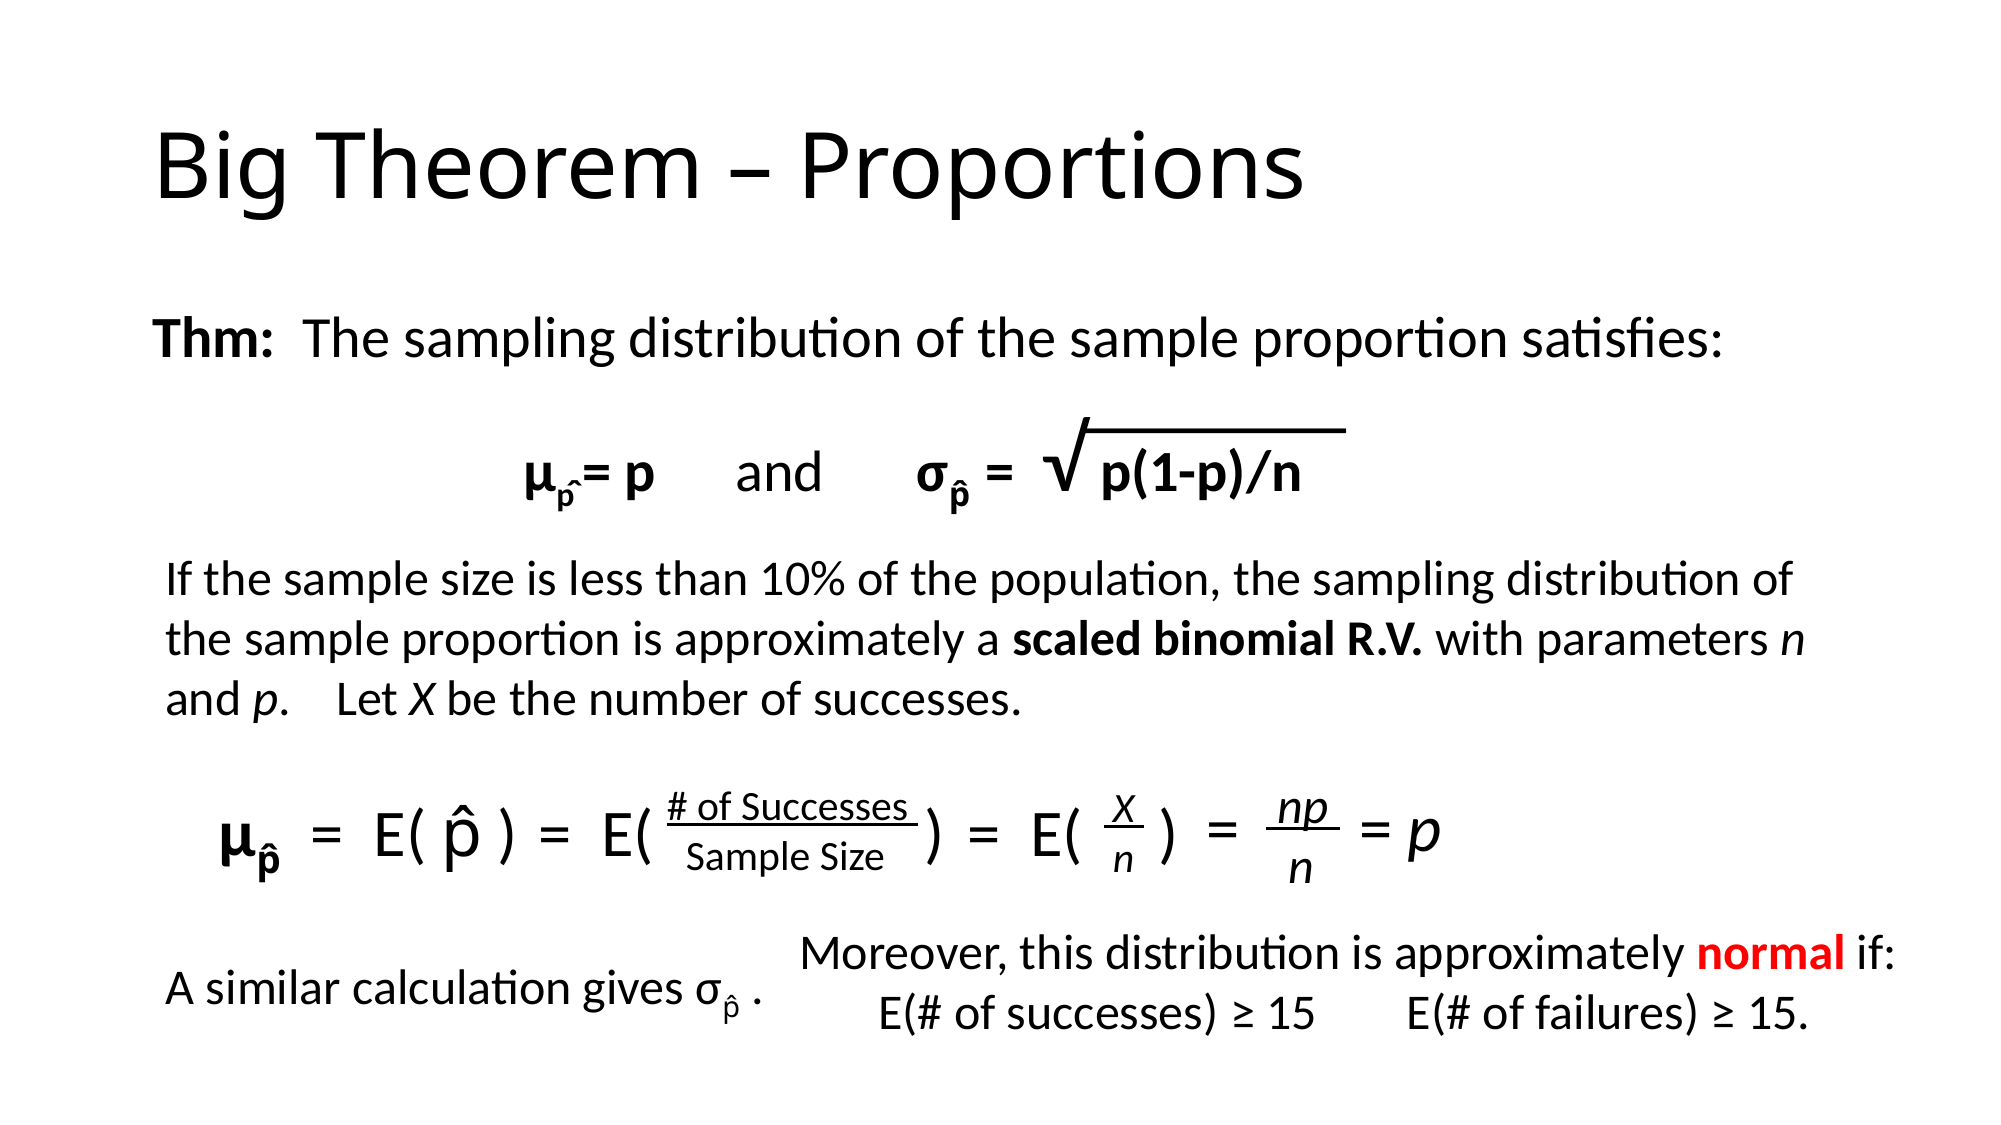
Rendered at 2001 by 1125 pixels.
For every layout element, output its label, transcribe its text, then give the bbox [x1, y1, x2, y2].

text_box µp̂ = E( p̂ ) [204, 782, 561, 889]
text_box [1190, 765, 1490, 902]
text_box If the sample size is less than 10% of the population, the sampling distribution of the sample proportion is approximately a scaled binomial R.V. with parameters n and p. Let X be the number of successes. [149, 537, 1881, 733]
list Thm: The sampling distribution of the sample proportion satisfies: [137, 299, 1790, 404]
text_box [472, 359, 1453, 519]
text_box A similar calculation gives σp̂ . [150, 947, 784, 1031]
text_box Moreover, this distribution is approximately normal if: E(# of successes) ≥ 15 E(# of failures) ≥ 15. [784, 912, 1949, 1048]
title Big Theorem – Proportions [137, 59, 1863, 278]
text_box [952, 773, 1190, 890]
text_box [508, 771, 1117, 888]
